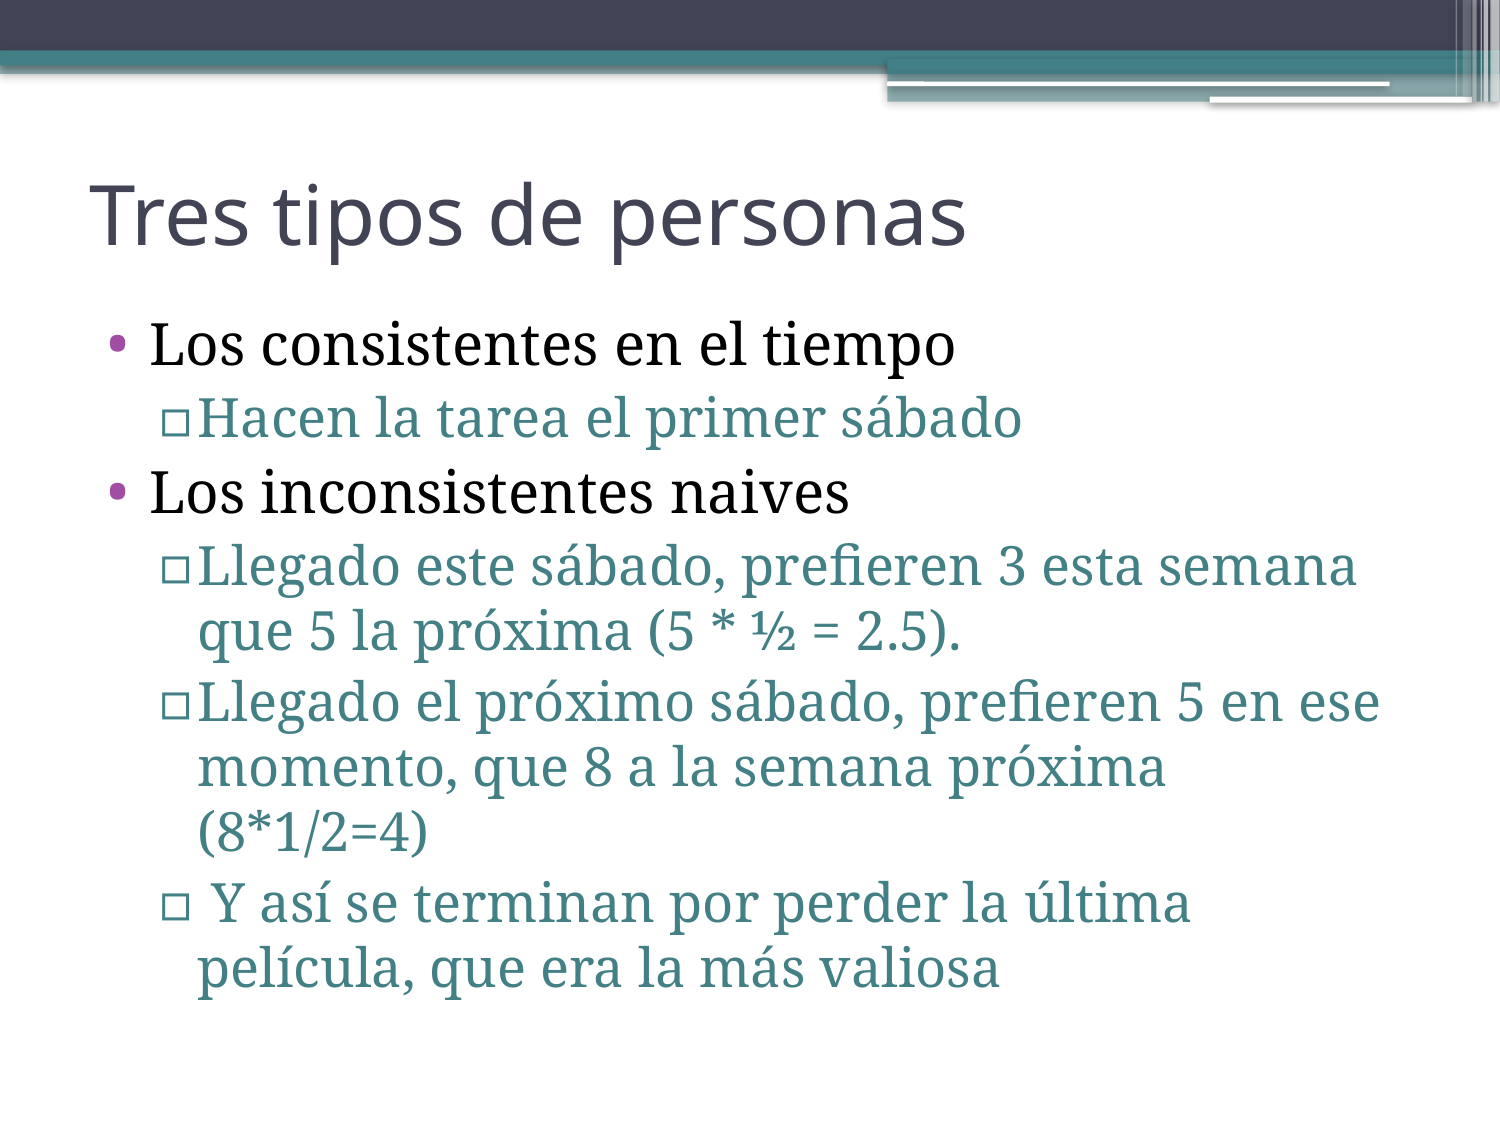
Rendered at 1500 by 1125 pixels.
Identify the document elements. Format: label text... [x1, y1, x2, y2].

list Los consistentes en el tiempo Hacen la tarea el primer sábado Los inconsistentes naives Llegado este sábado, prefieren 3 esta semana que 5 la próxima (5 * ½ = 2.5). Llegado el próximo sábado, prefieren 5 en ese momento, que 8 a la semana próxima (8*1/2=4) Y así se terminan por perder la última película, que era la más valiosa [75, 299, 1425, 1010]
title Tres tipos de personas [75, 125, 1425, 299]
